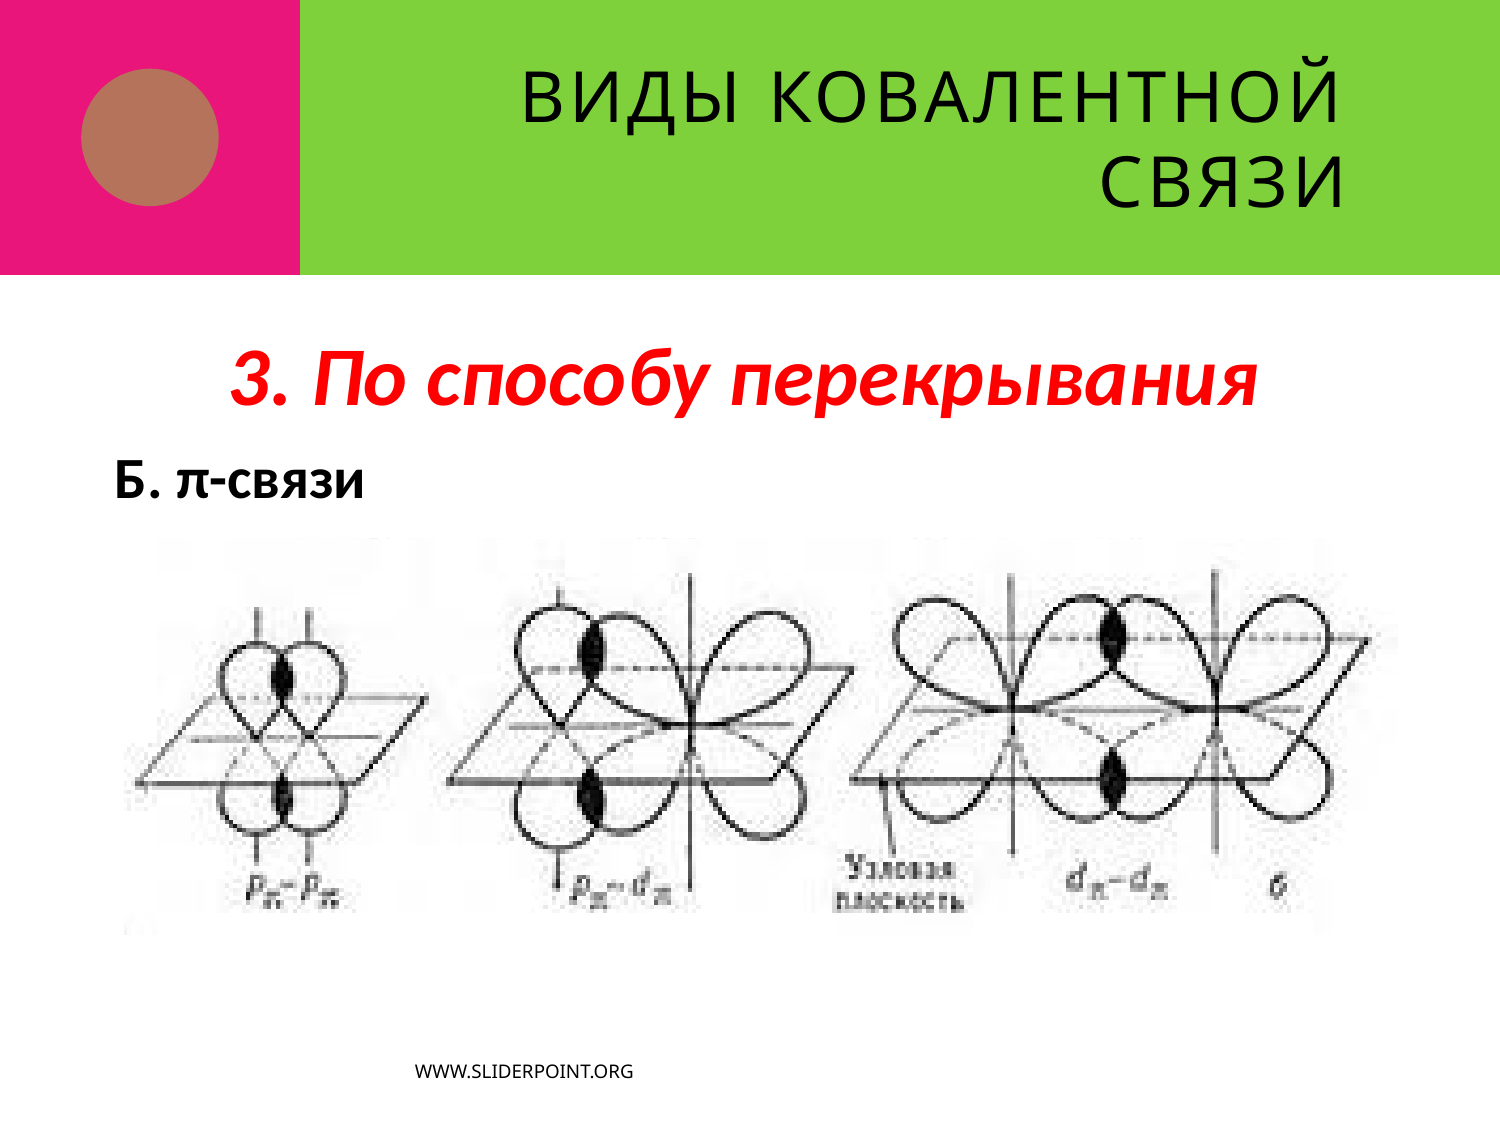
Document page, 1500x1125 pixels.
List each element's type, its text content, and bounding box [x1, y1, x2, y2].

text_box 3. По способу перекрывания [123, 314, 1365, 430]
footer www.sliderpoint.org [399, 1042, 875, 1103]
title Виды ковалентной связи [336, 42, 1362, 231]
text_box Б. π-связи [100, 432, 396, 518]
picture [123, 538, 1404, 935]
